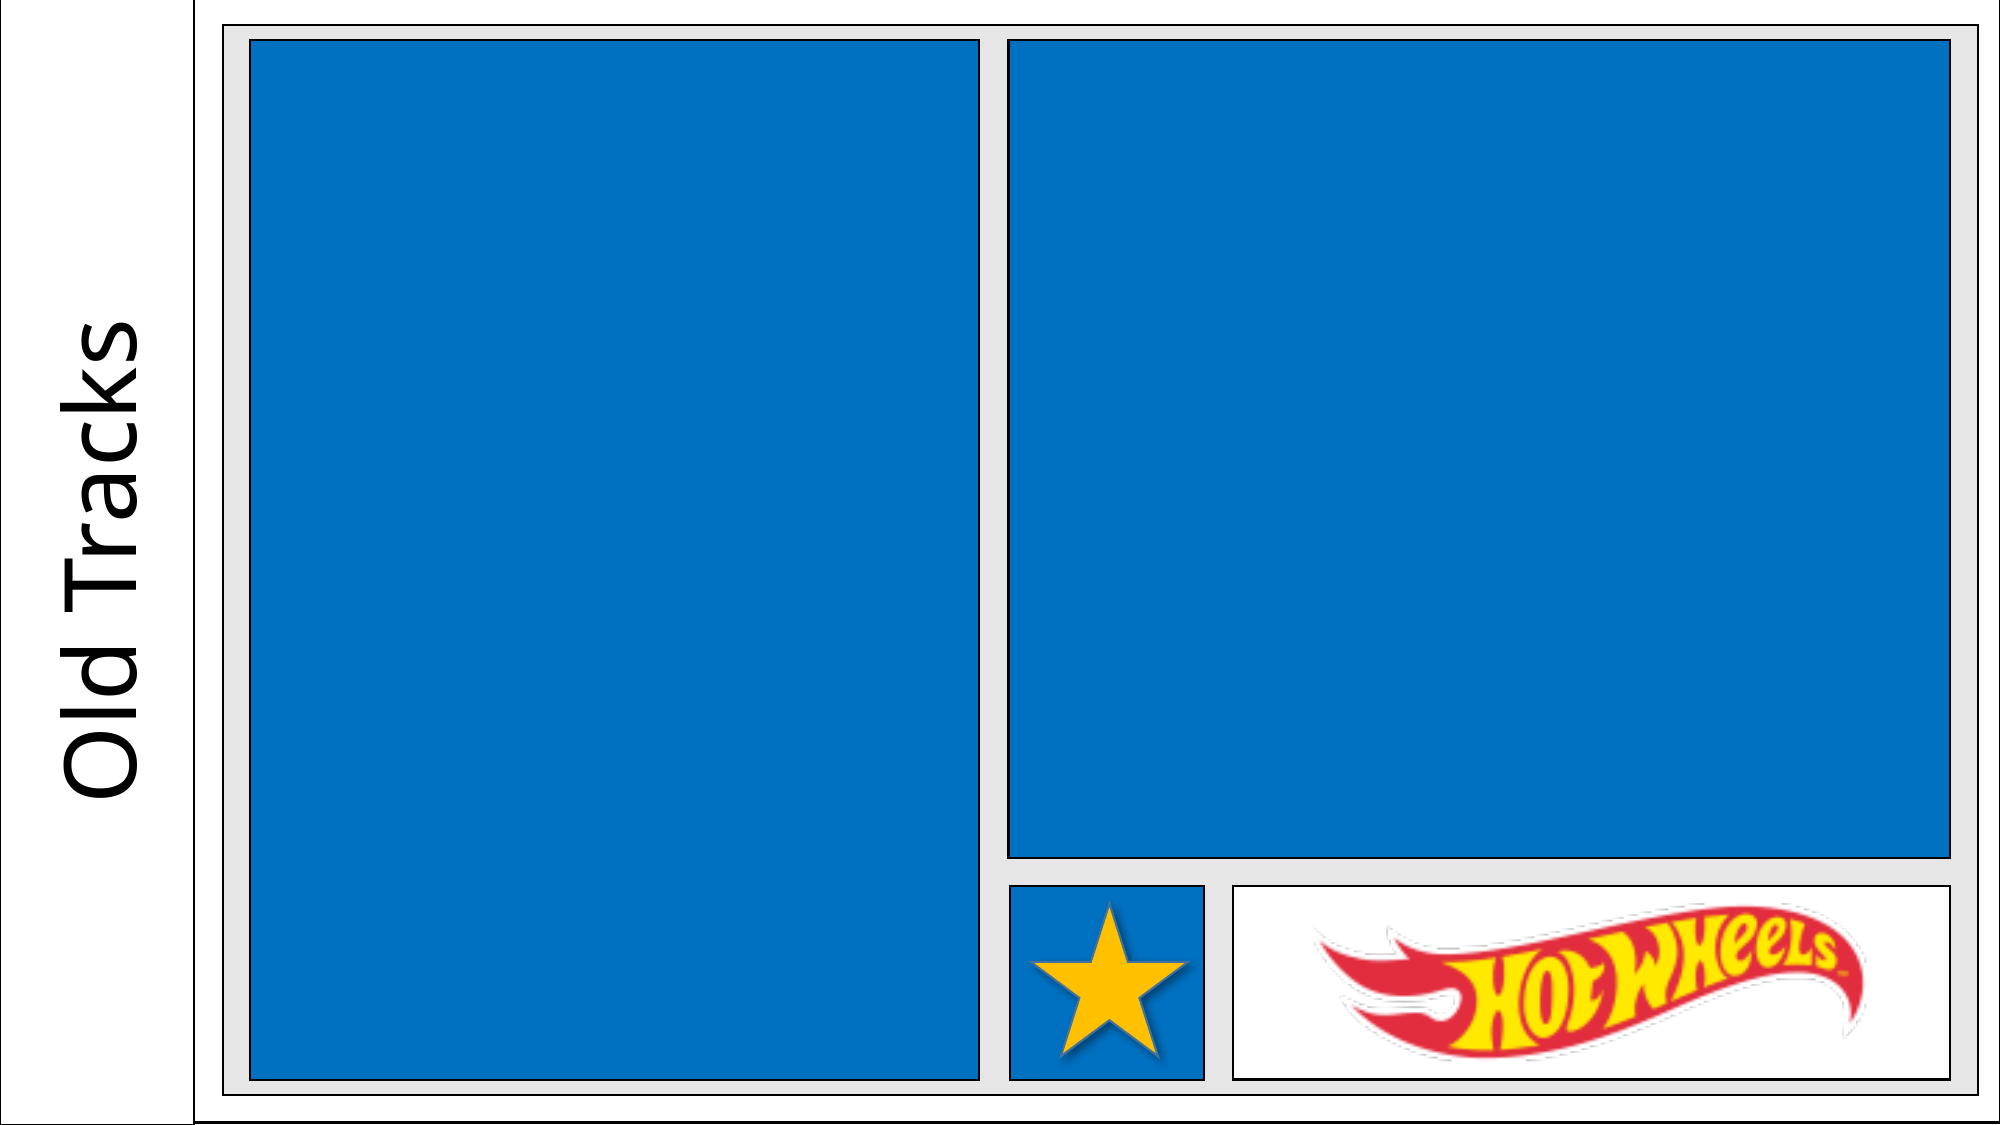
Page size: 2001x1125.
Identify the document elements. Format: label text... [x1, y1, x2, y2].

text_box [1009, 885, 1205, 1081]
text_box [1027, 900, 1192, 1060]
text_box [1232, 885, 1951, 1081]
text_box [195, 0, 2000, 1124]
text_box [222, 24, 1979, 1096]
picture [1313, 902, 1869, 1064]
text_box [0, 0, 195, 1125]
text_box [249, 39, 980, 1081]
text_box [1007, 39, 1951, 859]
title Old Tracks [15, 40, 166, 1083]
